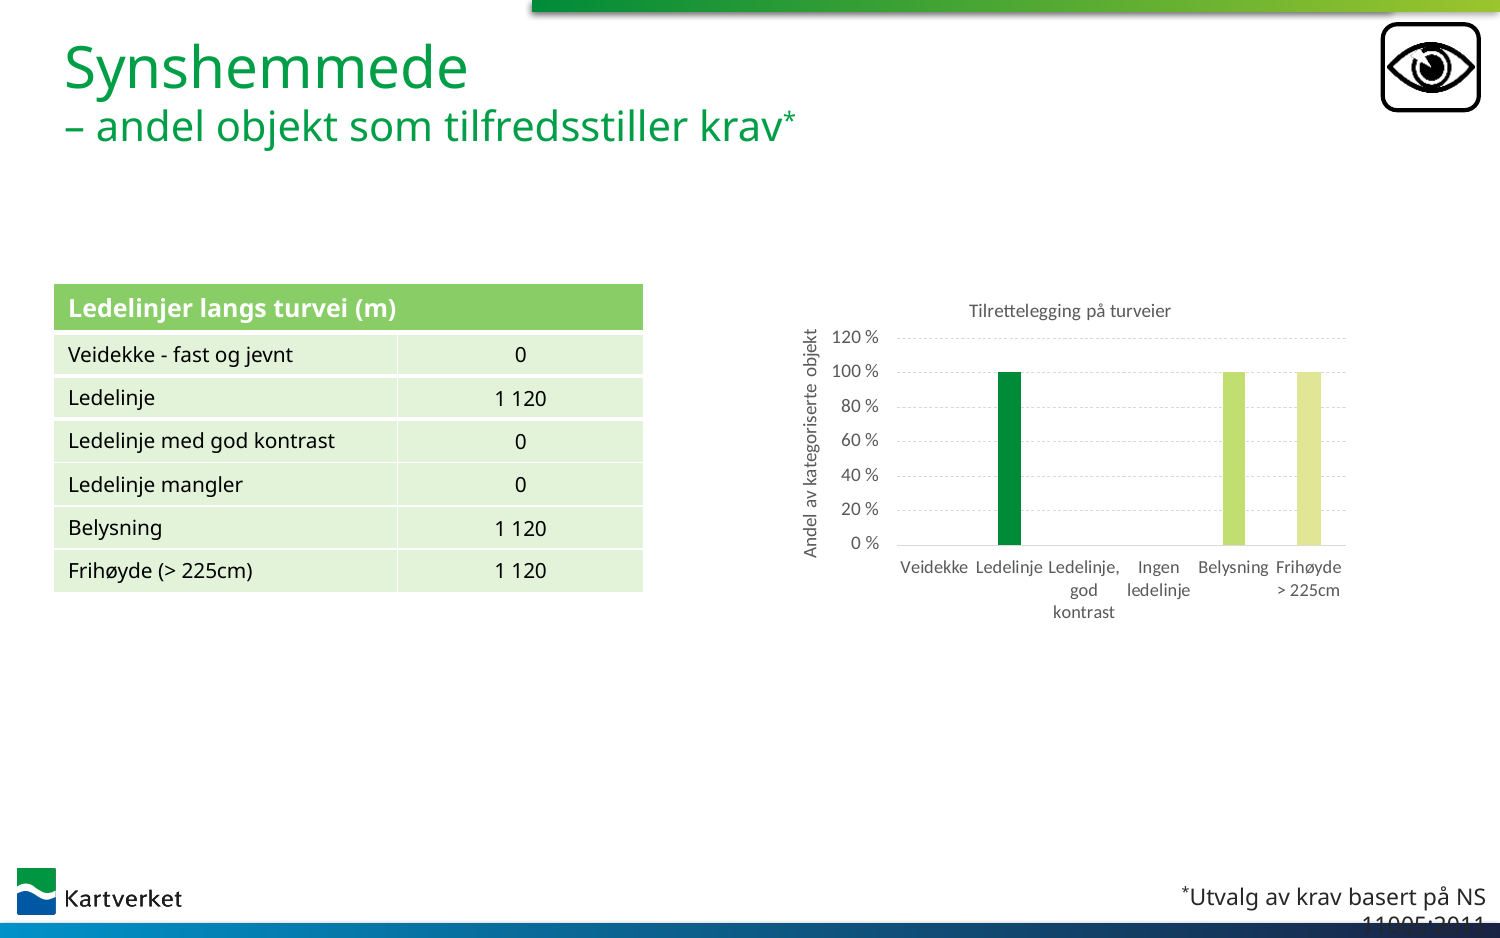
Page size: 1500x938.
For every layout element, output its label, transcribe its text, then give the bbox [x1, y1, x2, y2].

table_cell Ledelinje [54, 378, 397, 417]
table_cell Belysning [54, 507, 397, 548]
table_cell Ledelinje mangler [54, 463, 397, 505]
table_cell Ledelinje med god kontrast [54, 421, 397, 462]
table_cell 0 [398, 421, 643, 462]
table_cell Frihøyde (> 225cm) [54, 550, 397, 592]
table_cell 0 [398, 463, 643, 505]
text_box Synshemmede – andel objekt som tilfredsstiller krav* [49, 24, 1431, 158]
table_cell 1 120 [398, 507, 643, 548]
picture [791, 291, 1349, 630]
table_cell 1 120 [398, 378, 643, 417]
table_cell Veidekke - fast og jevnt [54, 335, 397, 374]
text_box *Utvalg av krav basert på NS 11005:2011 [1068, 873, 1500, 938]
table_cell 1 120 [398, 550, 643, 592]
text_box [1382, 24, 1480, 111]
table_header Ledelinjer langs turvei (m) [54, 284, 643, 330]
table_cell 0 [398, 335, 643, 374]
